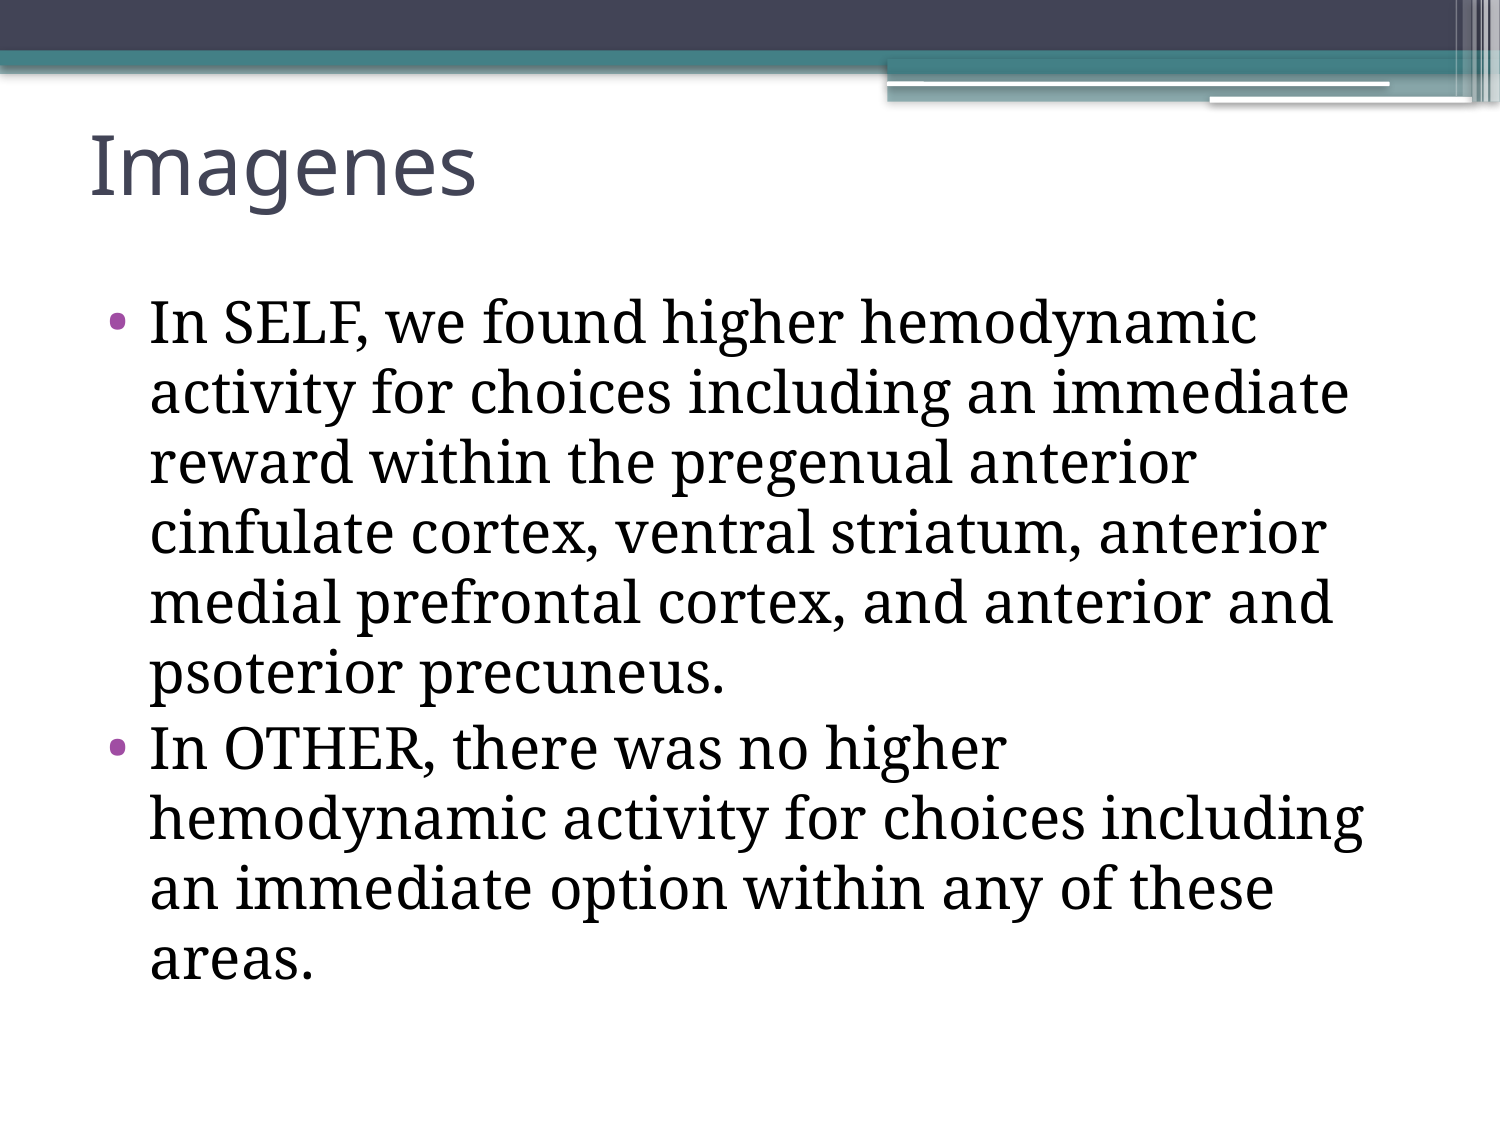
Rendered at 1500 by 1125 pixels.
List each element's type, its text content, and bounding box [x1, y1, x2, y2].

list In SELF, we found higher hemodynamic activity for choices including an immediate reward within the pregenual anterior cinfulate cortex, ventral striatum, anterior medial prefrontal cortex, and anterior and psoterior precuneus. In OTHER, there was no higher hemodynamic activity for choices including an immediate option within any of these areas. [75, 277, 1425, 988]
title Imagenes [75, 75, 1425, 250]
